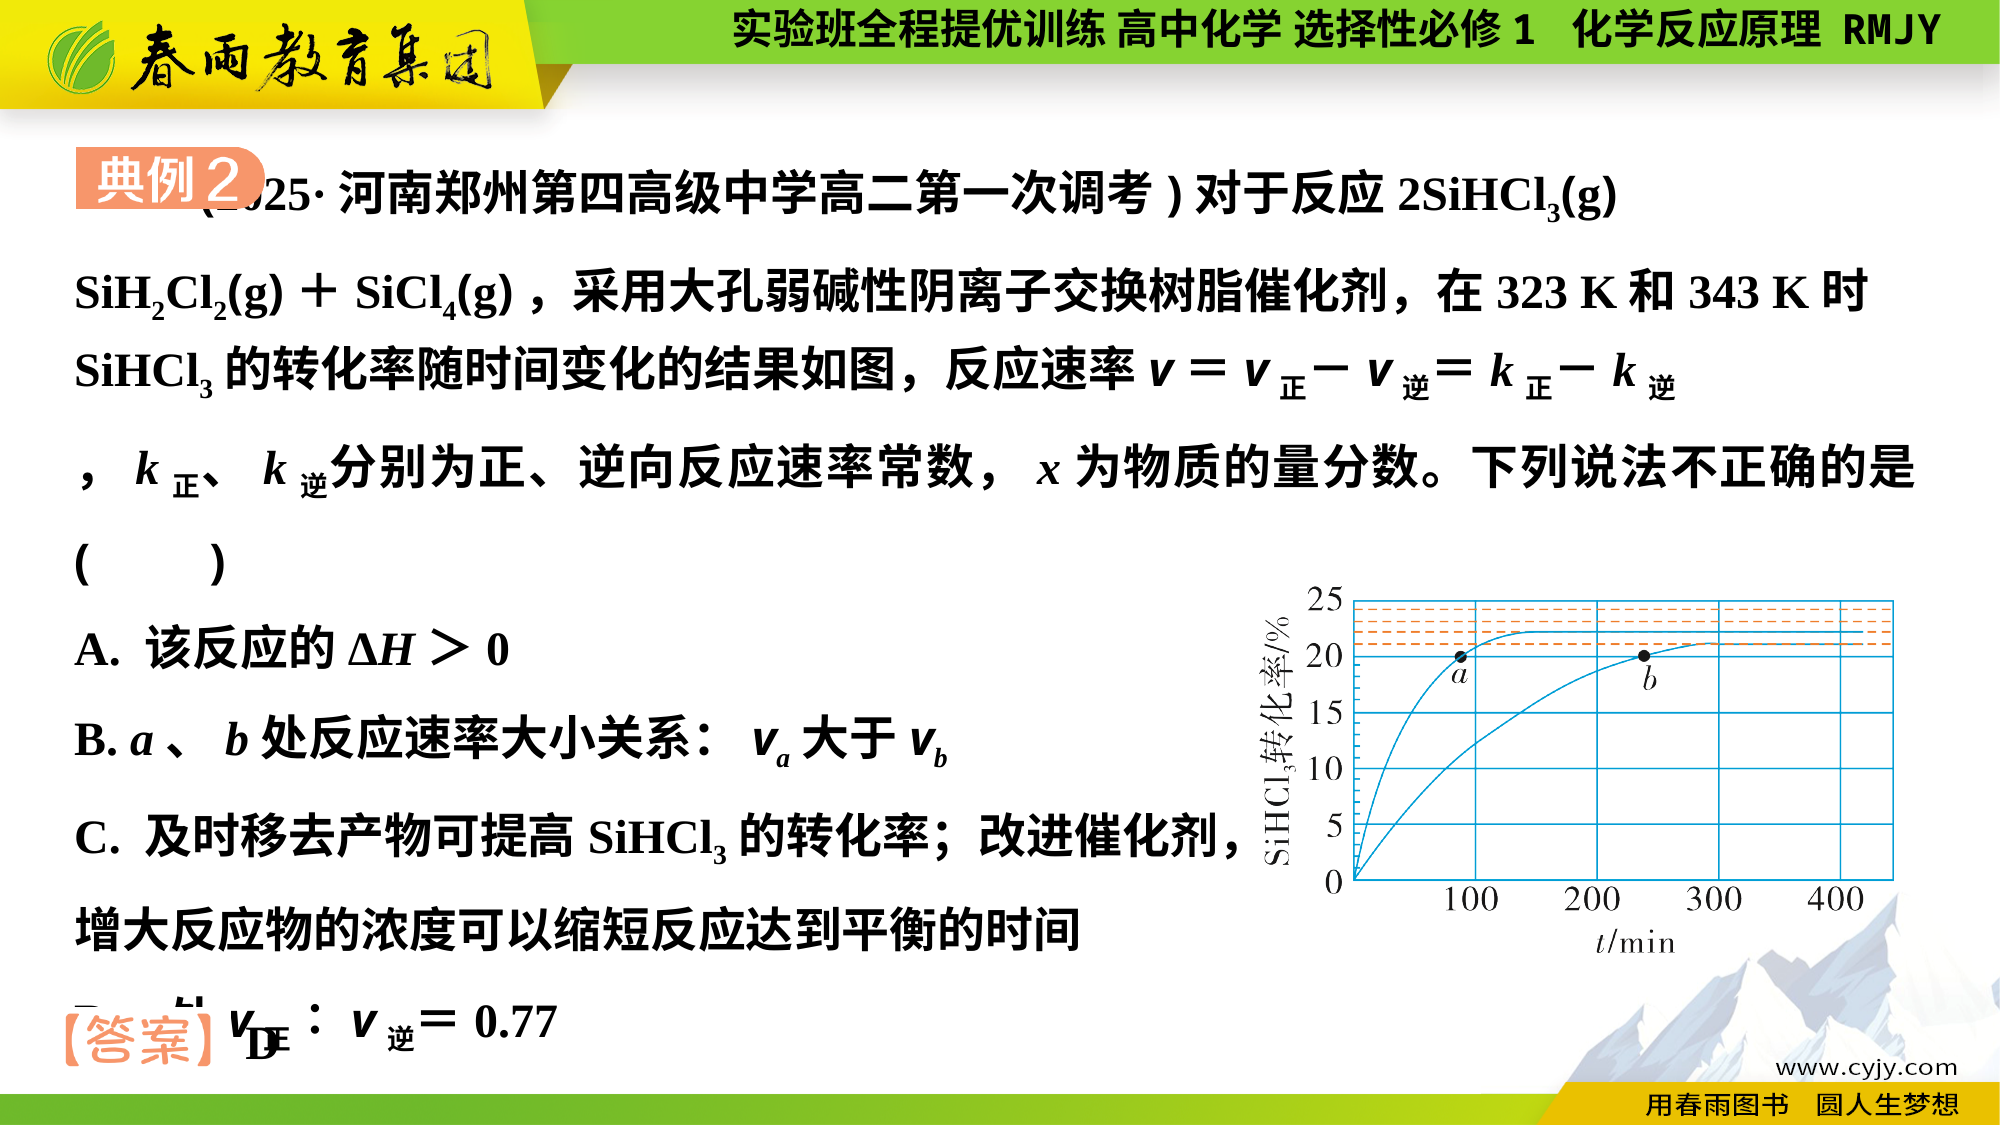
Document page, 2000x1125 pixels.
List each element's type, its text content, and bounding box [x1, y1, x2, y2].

text_box D [230, 1004, 1233, 1077]
picture [0, 0, 2000, 1125]
